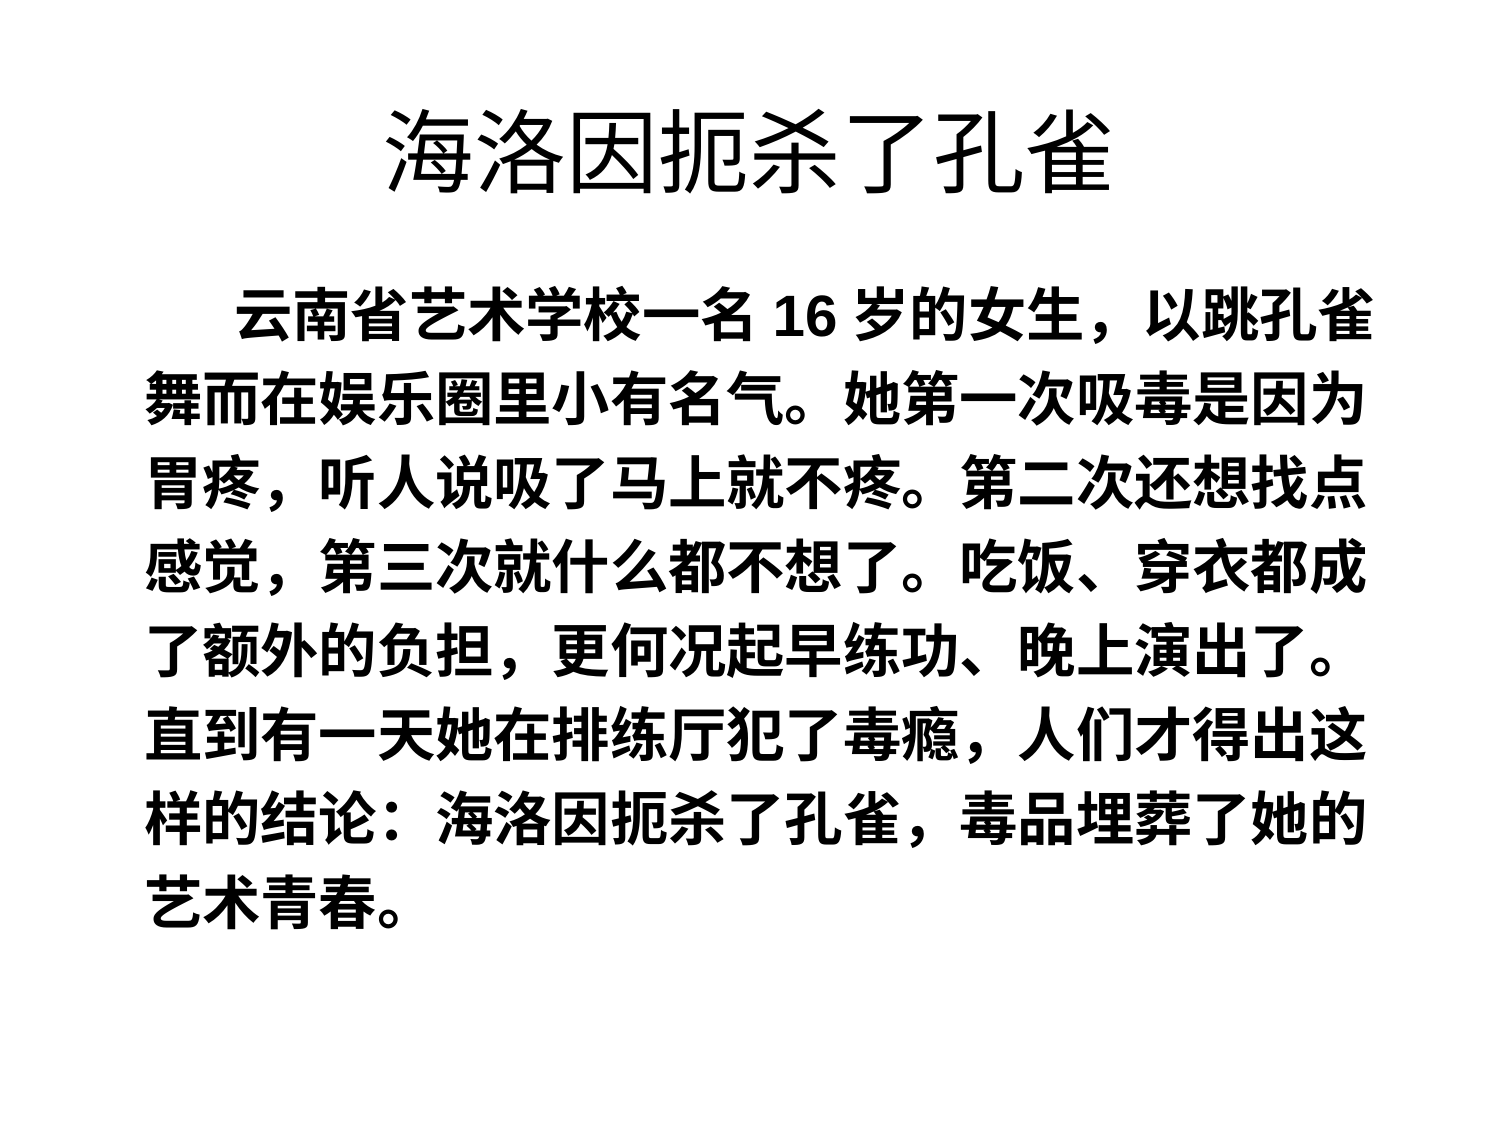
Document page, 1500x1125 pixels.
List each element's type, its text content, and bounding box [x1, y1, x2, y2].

text_box 海洛因扼杀了孔雀 [74, 55, 1425, 244]
text_box 云南省艺术学校一名16岁的女生，以跳孔雀舞而在娱乐圈里小有名气。她第一次吸毒是因为胃疼，听人说吸了马上就不疼。第二次还想找点感觉，第三次就什么都不想了。吃饭、穿衣都成了额外的负担，更何况起早练功、晚上演出了。直到有一天她在排练厅犯了毒瘾，人们才得出这样的结论：海洛因扼杀了孔雀，毒品埋葬了她的艺术青春。 [73, 256, 1424, 1000]
